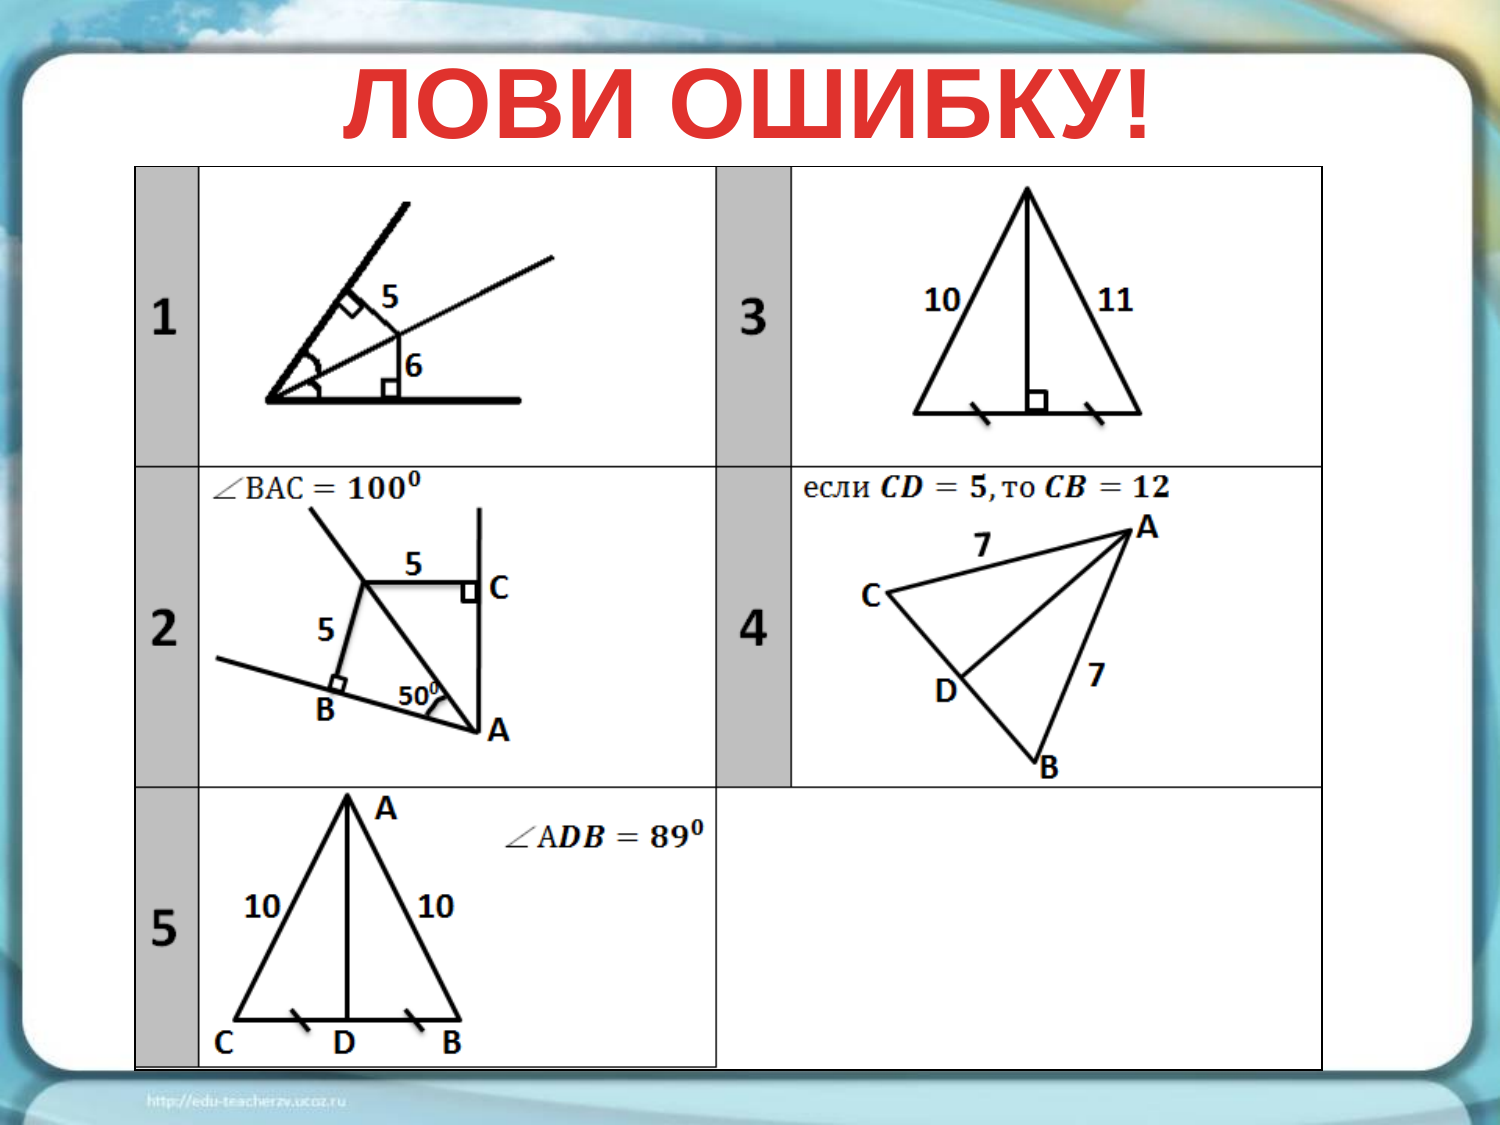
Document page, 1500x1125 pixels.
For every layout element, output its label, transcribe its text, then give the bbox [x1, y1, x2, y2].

picture [0, 0, 1500, 1125]
text_box ЛОВИ ОШИБКУ! [328, 30, 1172, 165]
